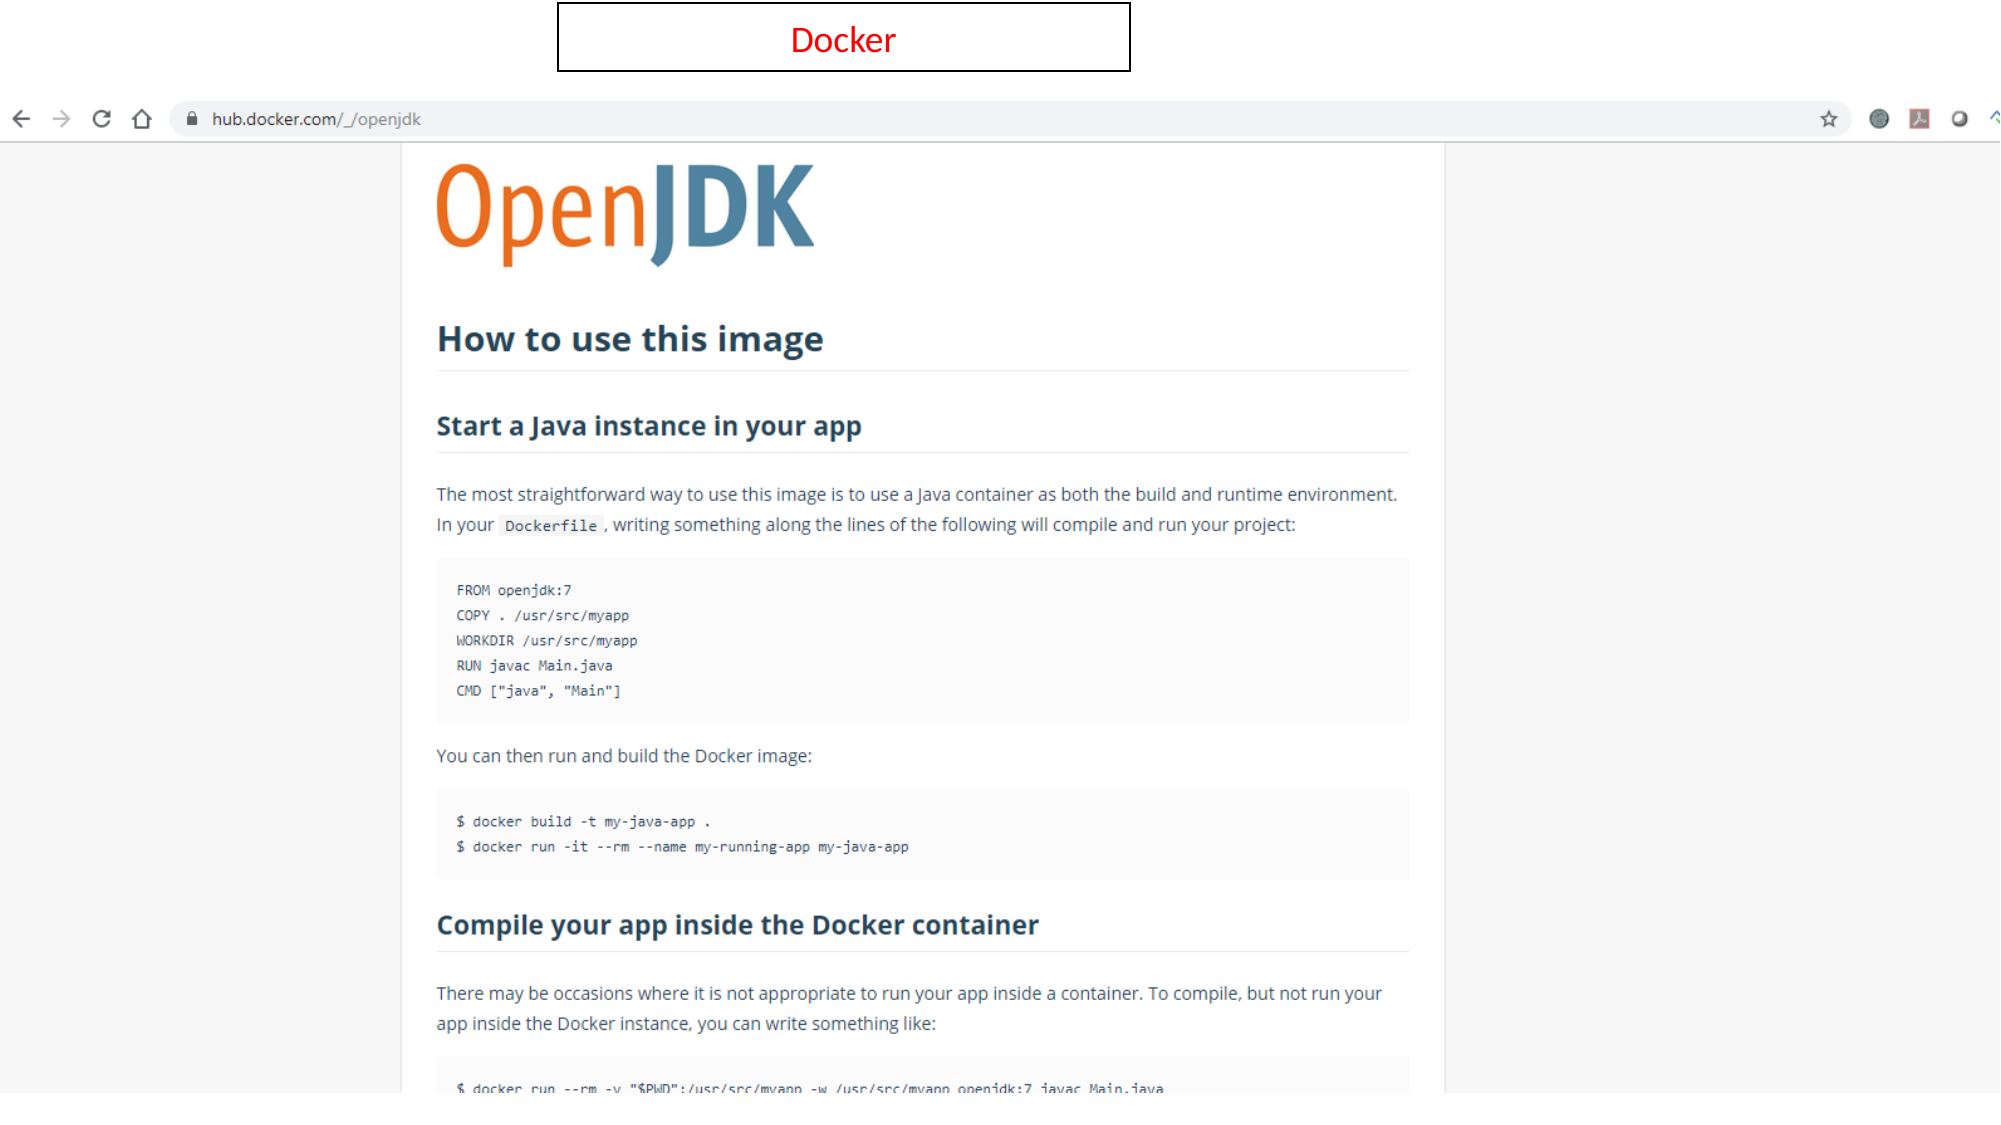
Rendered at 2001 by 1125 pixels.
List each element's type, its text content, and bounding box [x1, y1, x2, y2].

picture [0, 100, 2000, 1094]
text_box Docker [557, 2, 1131, 72]
